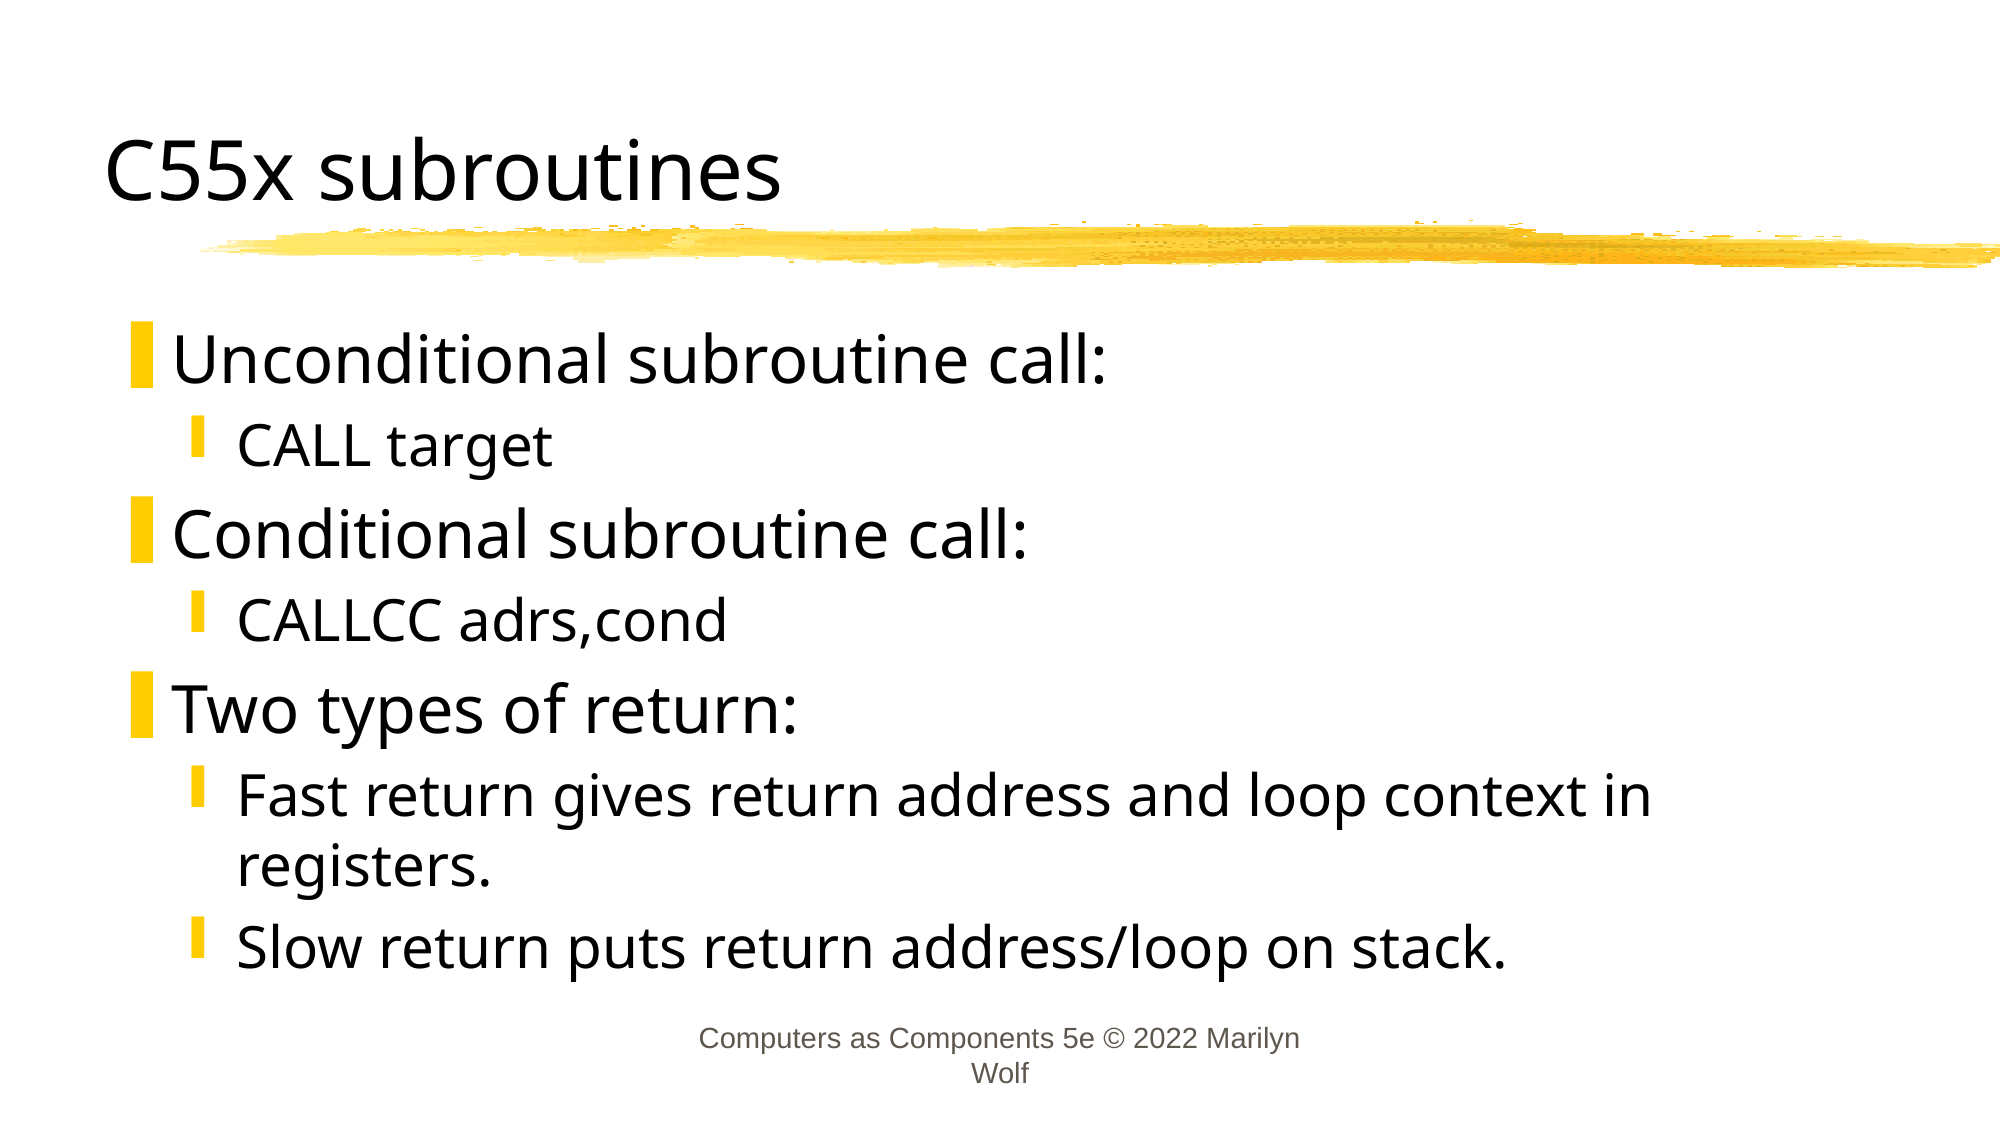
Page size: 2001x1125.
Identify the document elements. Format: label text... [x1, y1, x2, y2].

footer Computers as Components 5e © 2022 Marilyn Wolf [683, 1021, 1317, 1098]
list Unconditional subroutine call: CALL target Conditional subroutine call: CALLCC adrs,cond Two types of return: Fast return gives return address and loop context in registers. Slow return puts return address/loop on stack. [99, 309, 1890, 994]
title C55x subroutines [88, 37, 1790, 226]
picture [200, 215, 2000, 279]
